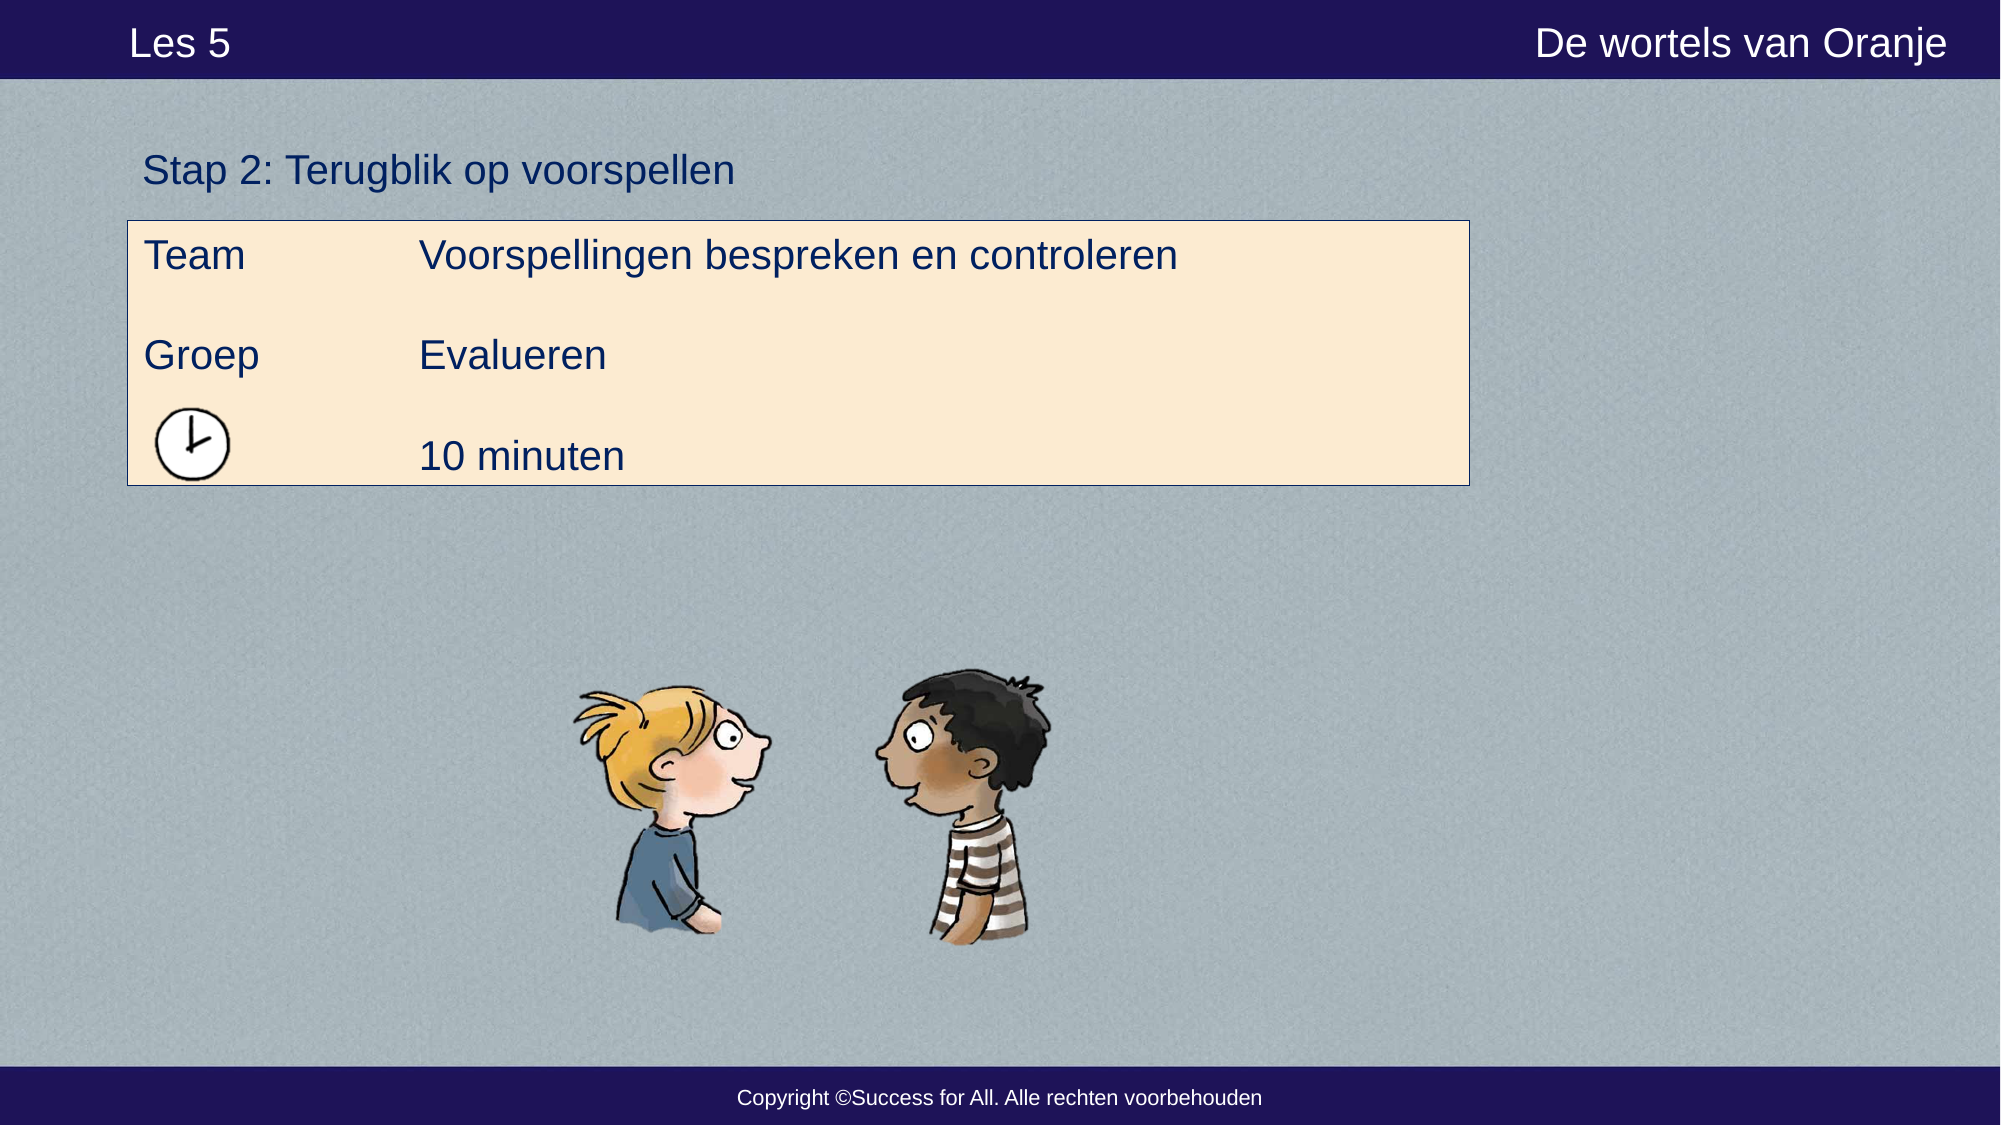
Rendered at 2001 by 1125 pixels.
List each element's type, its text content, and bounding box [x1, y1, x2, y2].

picture [0, 0, 2001, 1125]
text_box Copyright ©Success for All. Alle rechten voorbehouden [0, 1076, 2000, 1125]
text_box Les 5 [114, 8, 354, 73]
text_box Stap 2: Terugblik op voorspellen [127, 135, 1648, 200]
text_box Team Voorspellingen bespreken en controleren Groep Evalueren 10 minuten [127, 220, 1470, 486]
text_box De wortels van Oranje [786, 8, 1963, 73]
